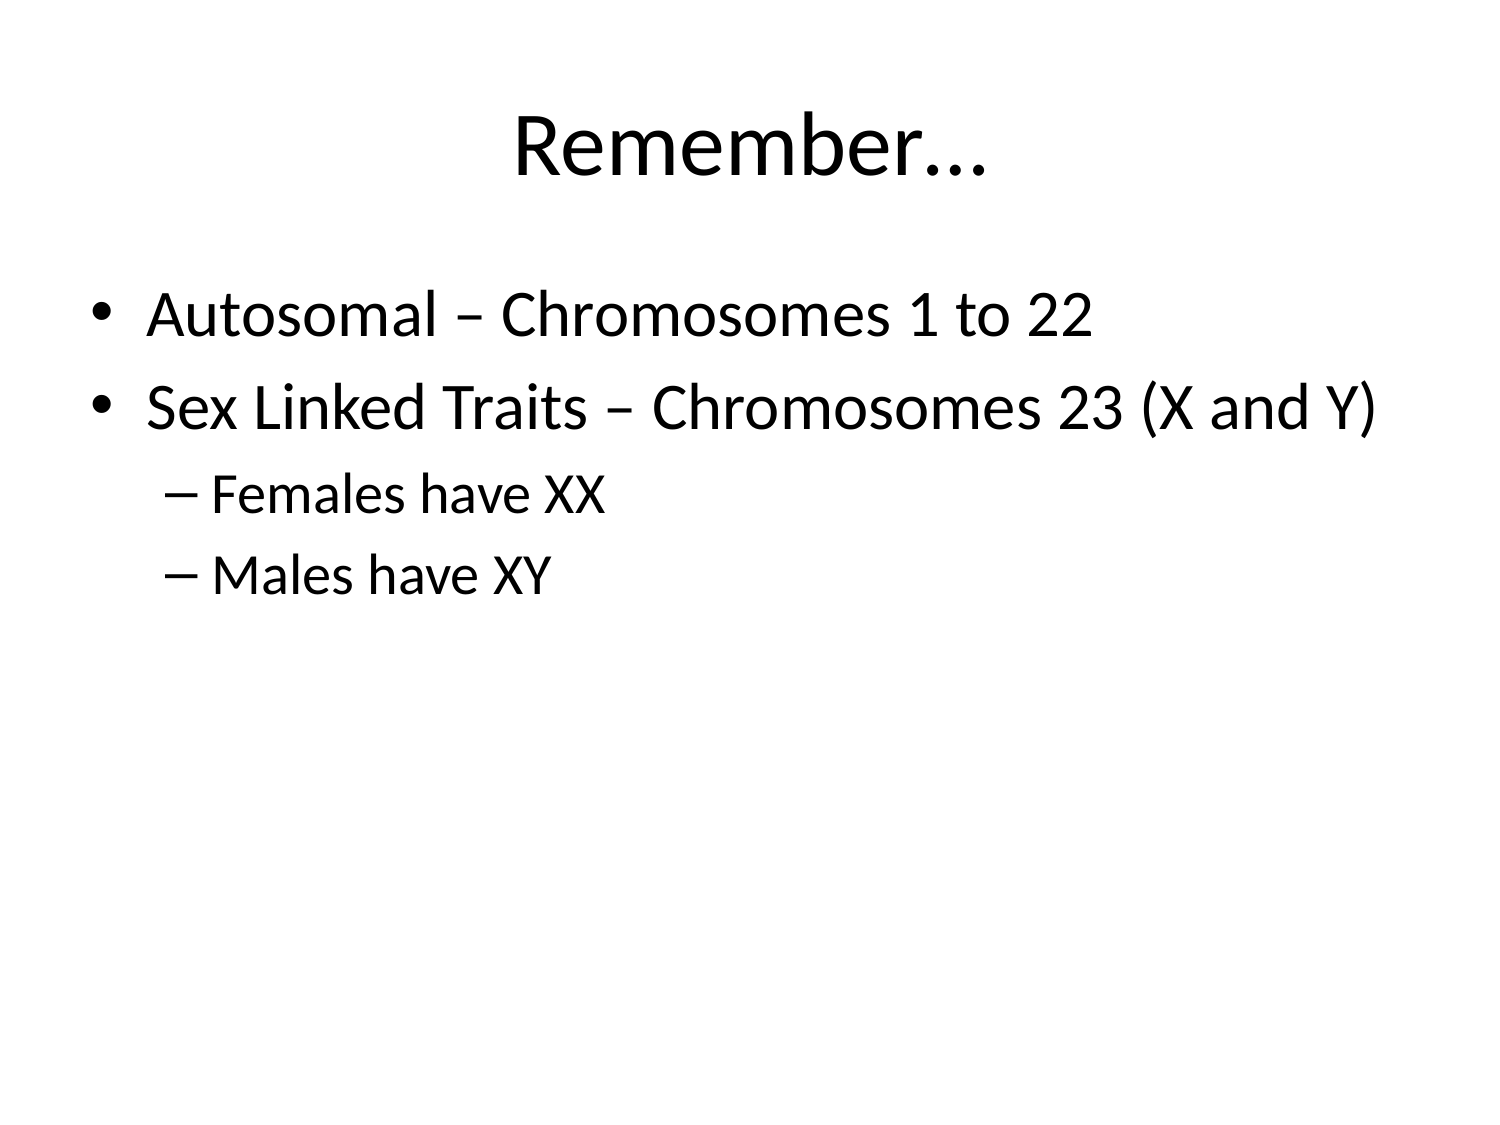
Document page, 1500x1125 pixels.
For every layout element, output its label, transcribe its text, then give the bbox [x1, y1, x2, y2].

list Autosomal – Chromosomes 1 to 22 Sex Linked Traits – Chromosomes 23 (X and Y) Females have XX Males have XY [75, 262, 1425, 1005]
title Remember… [75, 45, 1425, 233]
